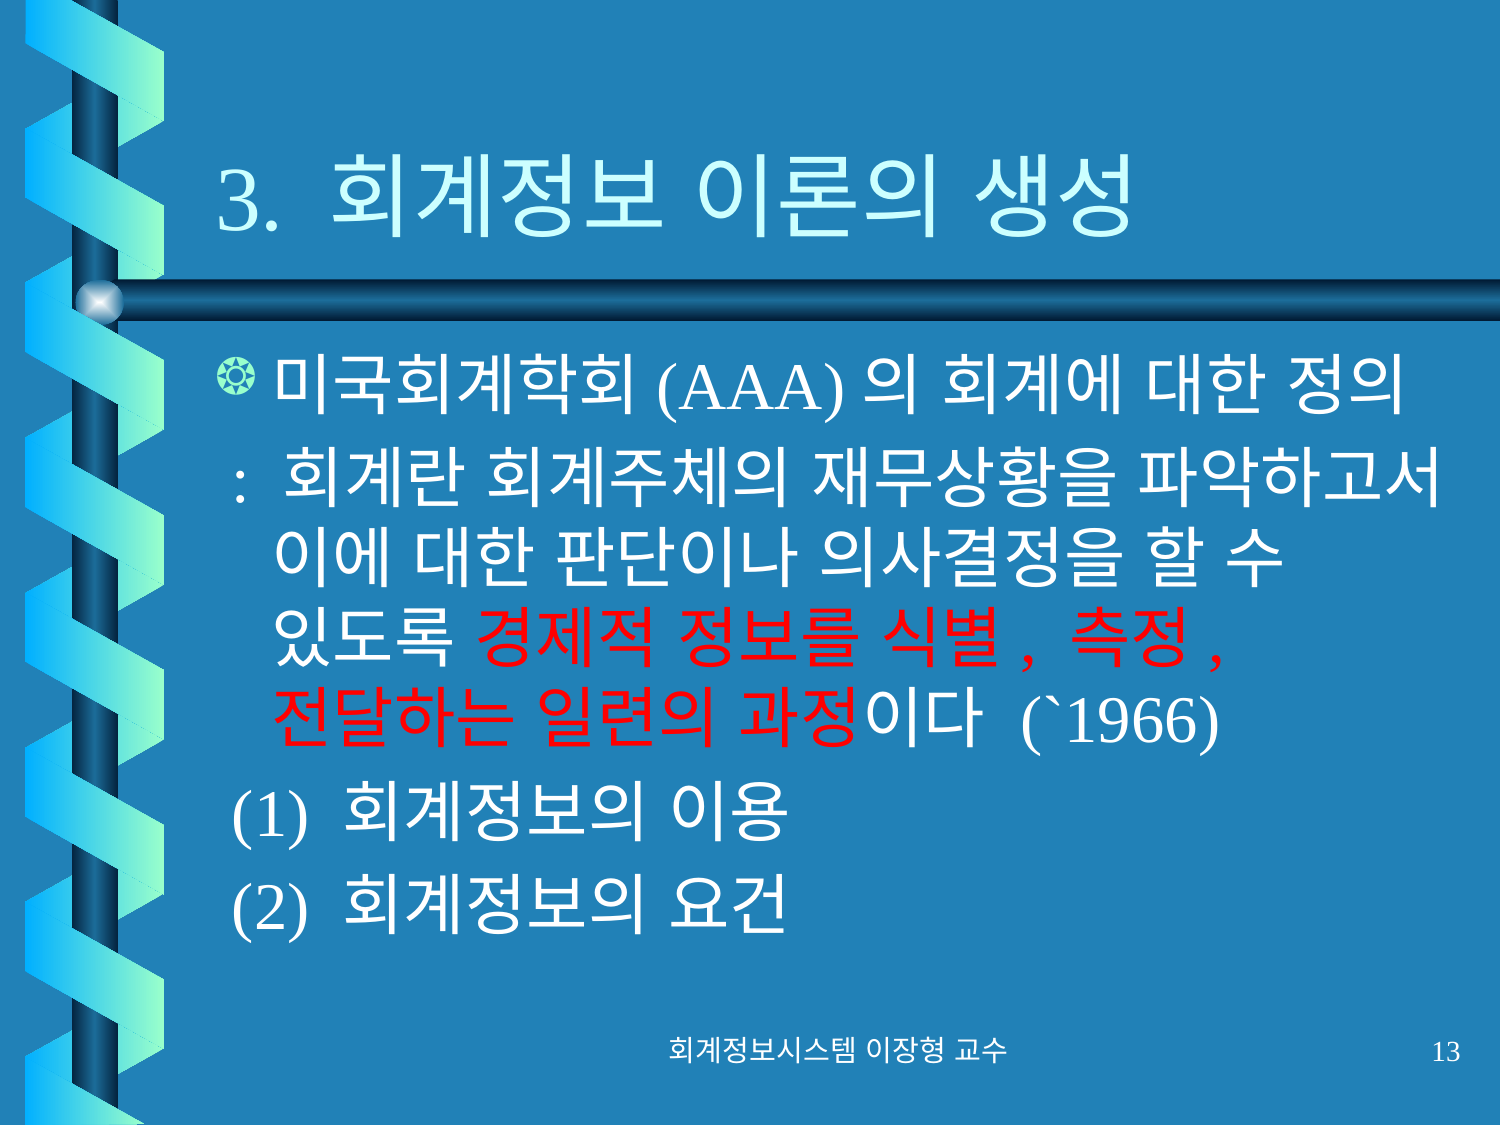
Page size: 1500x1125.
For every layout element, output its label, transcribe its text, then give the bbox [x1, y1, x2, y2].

footer 회계정보시스템 이장형 교수 [600, 1024, 1077, 1101]
slide_number 13 [1163, 1024, 1477, 1101]
title 3. 회계정보 이론의 생성 [199, 68, 1476, 257]
list 미국회계학회(AAA)의 회계에 대한 정의 : 회계란 회계주체의 재무상황을 파악하고서 이에 대한 판단이나 의사결정을 할 수 있도록 경제적 정보를 식별, 측정, 전달하는 일련의 과정이다 (`1966) (1) 회계정보의 이용 (2) 회계정보의 요건 [199, 335, 1476, 1011]
